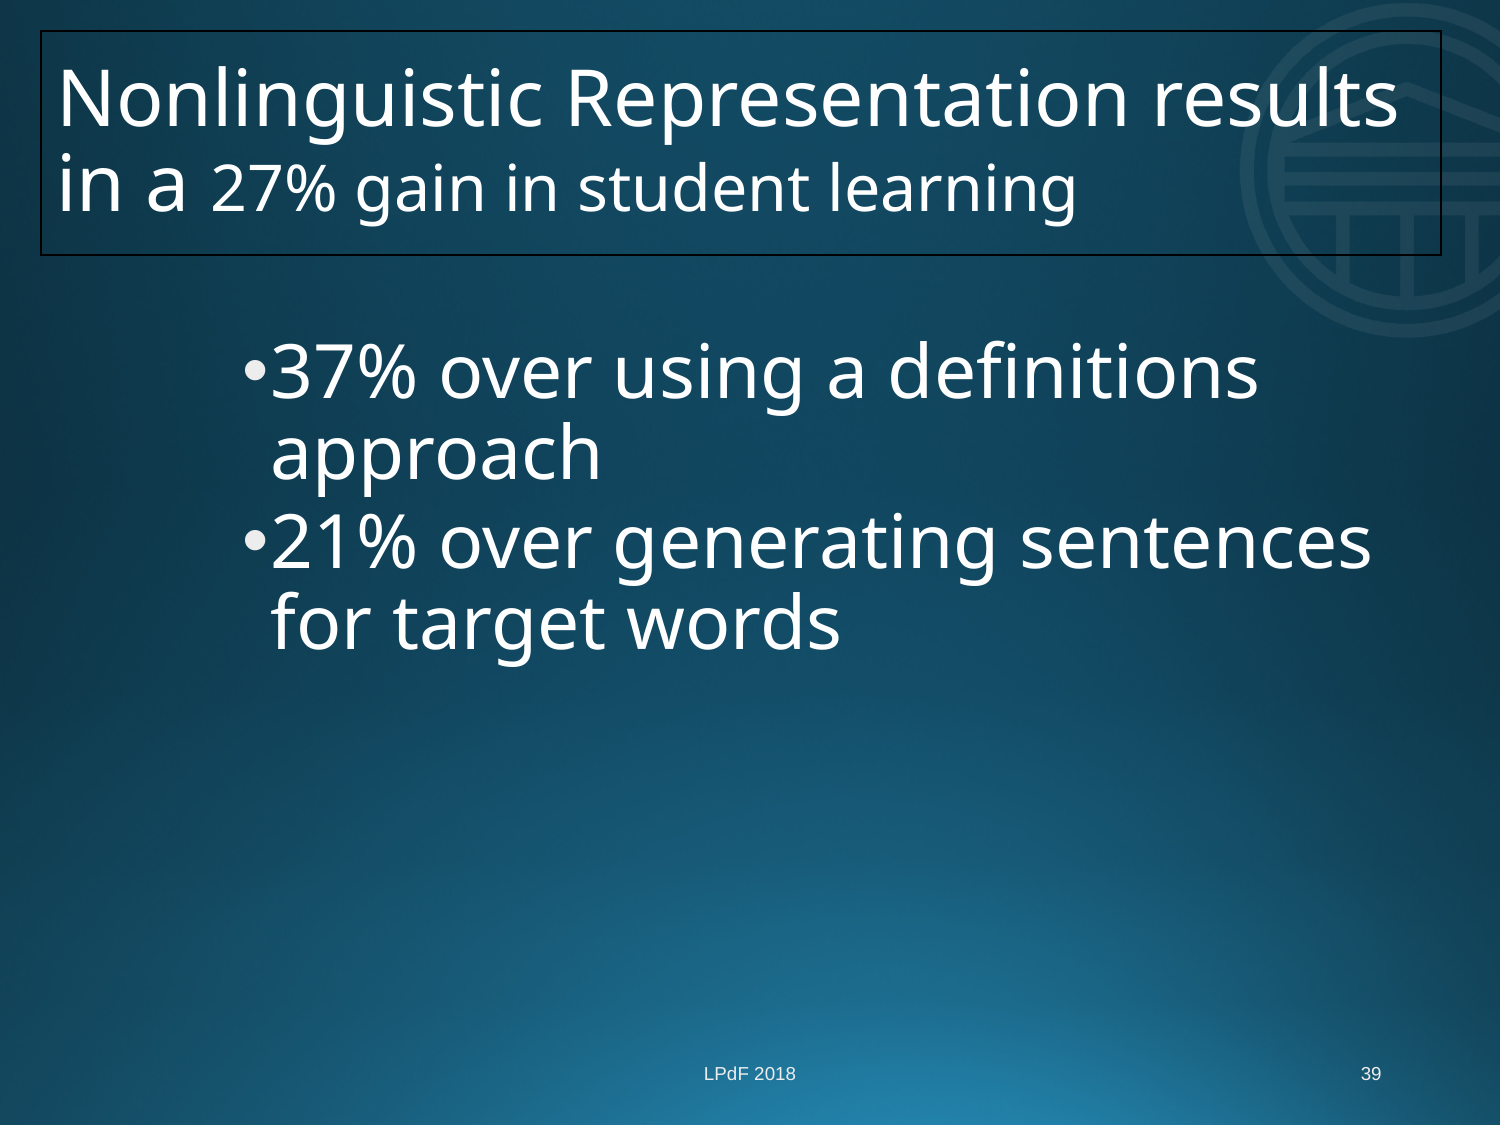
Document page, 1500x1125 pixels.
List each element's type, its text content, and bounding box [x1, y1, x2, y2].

list 37% over using a definitions approach 21% over generating sentences for target words [171, 326, 1427, 988]
footer LPdF 2018 [496, 1042, 1004, 1103]
slide_number 39 [1059, 1042, 1397, 1103]
picture [0, 0, 1500, 1125]
title Nonlinguistic Representation results in a 27% gain in student learning [40, 30, 1442, 256]
